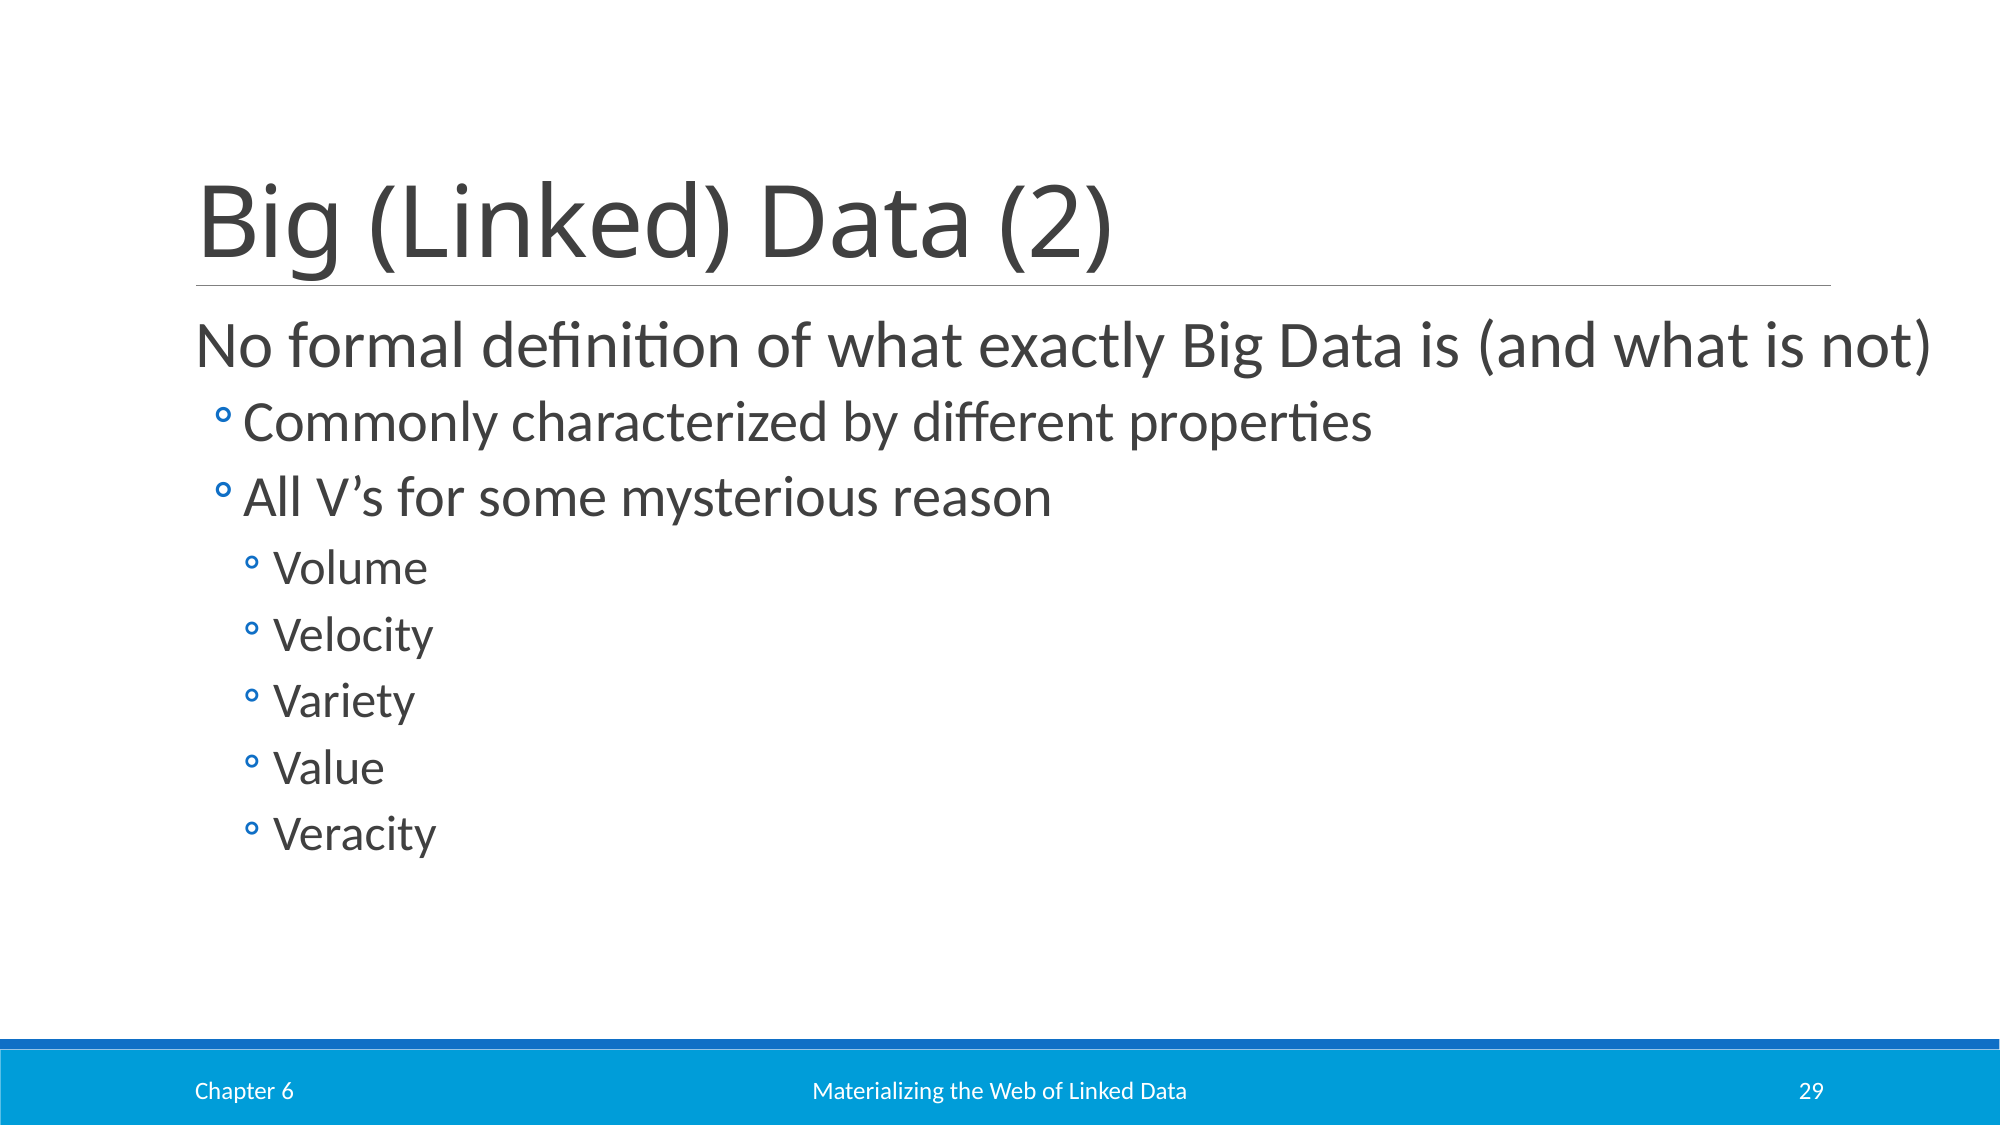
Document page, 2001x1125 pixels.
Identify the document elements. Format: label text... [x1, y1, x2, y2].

footer Materializing the Web of Linked Data [604, 1059, 1396, 1120]
slide_number Chapter 6 [180, 1059, 586, 1120]
slide_number 29 [1624, 1059, 1840, 1120]
list No formal definition of what exactly Big Data is (and what is not) Commonly characterized by different properties All V’s for some mysterious reason Volume Velocity Variety Value Veracity [180, 302, 1971, 1017]
title Big (Linked) Data (2) [180, 47, 1830, 285]
